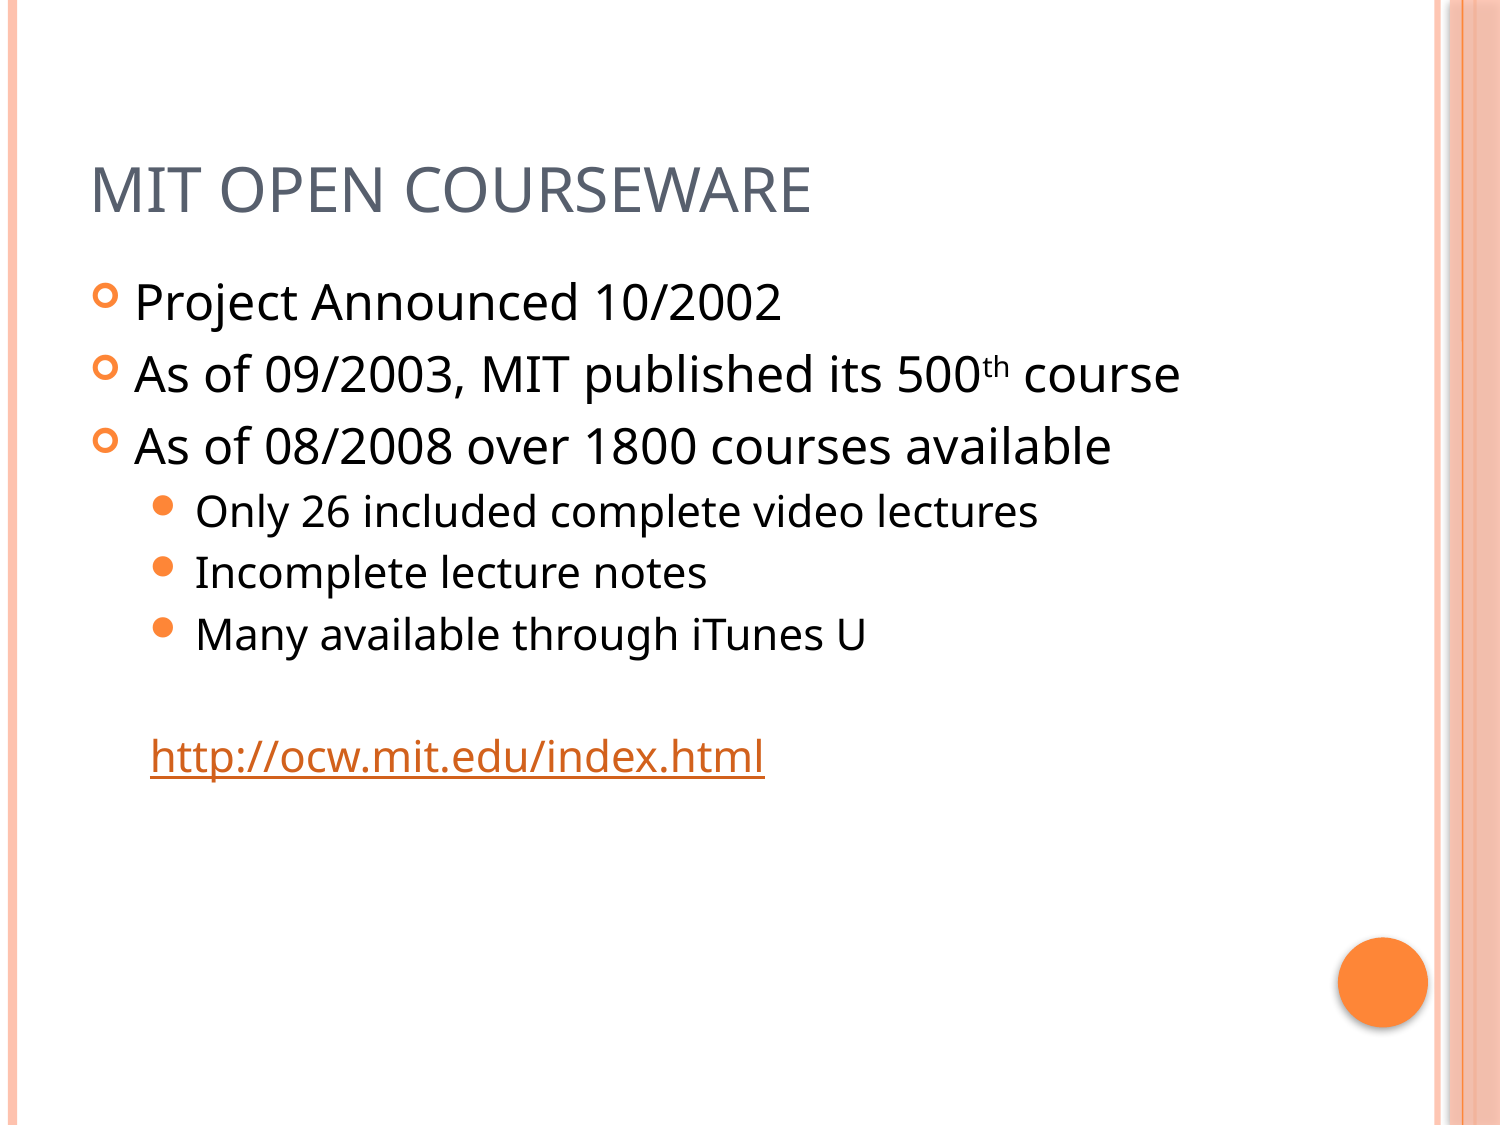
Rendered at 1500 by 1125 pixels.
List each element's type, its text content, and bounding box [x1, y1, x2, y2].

list Project Announced 10/2002 As of 09/2003, MIT published its 500th course As of 08/2008 over 1800 courses available Only 26 included complete video lectures Incomplete lecture notes Many available through iTunes U http://ocw.mit.edu/index.html [75, 262, 1300, 1062]
title MIT Open Courseware [75, 45, 1300, 233]
